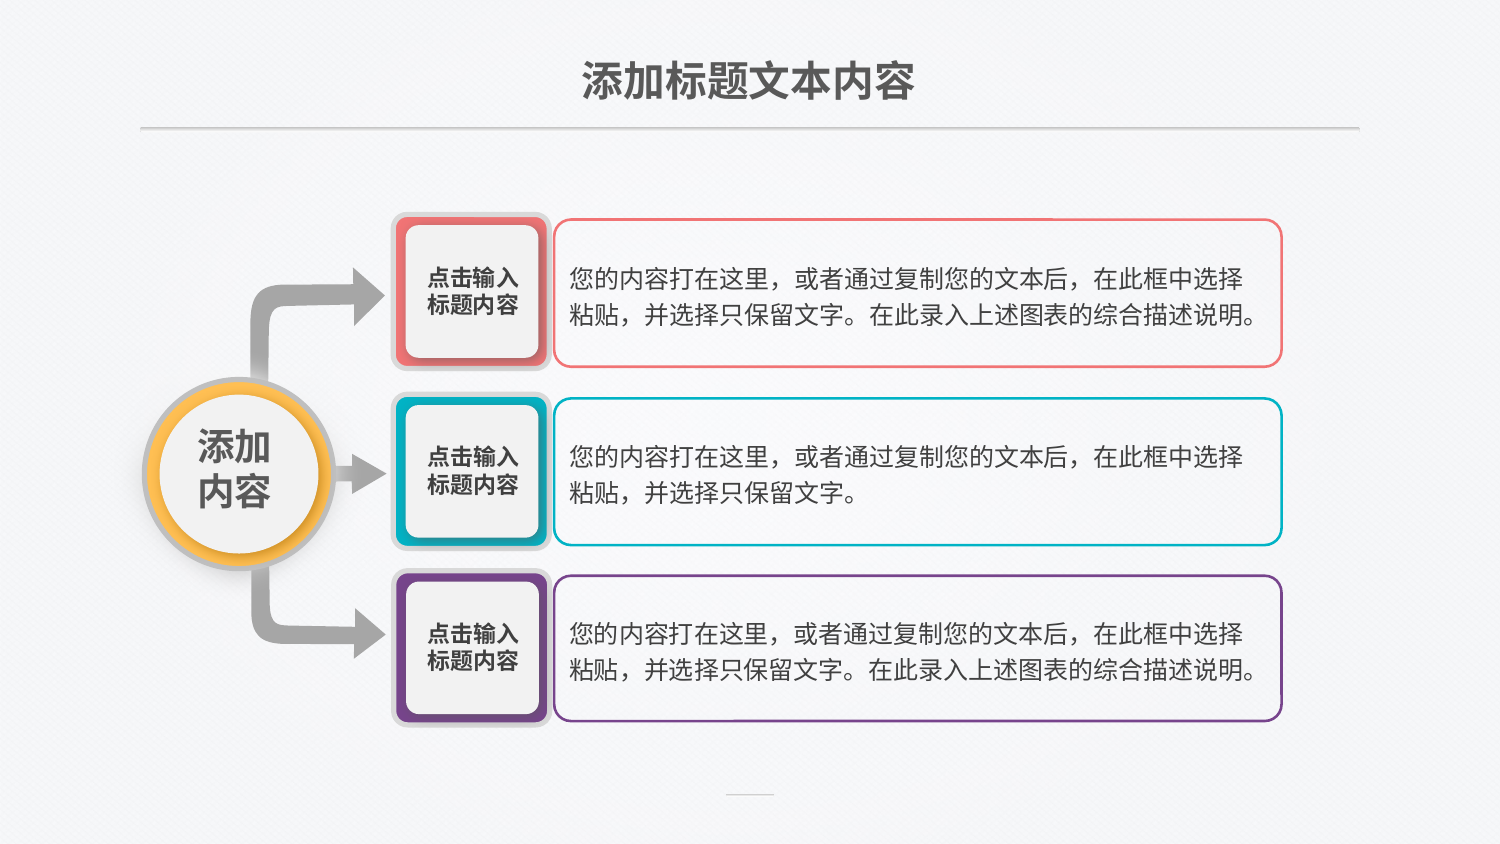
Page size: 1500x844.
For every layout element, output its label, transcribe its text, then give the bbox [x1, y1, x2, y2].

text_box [392, 214, 550, 369]
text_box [393, 394, 550, 549]
text_box [251, 614, 386, 659]
text_box 添加标题文本内容 [459, 49, 1038, 111]
text_box 您的内容打在这里，或者通过复制您的文本后，在此框中选择粘贴，并选择只保留文字。在此录入上述图表的综合描述说明。 [554, 219, 1282, 367]
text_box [108, 343, 370, 605]
picture [0, 0, 1500, 844]
text_box 您的内容打在这里，或者通过复制您的文本后，在此框中选择粘贴，并选择只保留文字。 [554, 398, 1282, 546]
text_box [375, 466, 387, 481]
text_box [393, 570, 550, 726]
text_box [156, 414, 315, 523]
text_box [250, 267, 385, 341]
text_box 您的内容打在这里，或者通过复制您的文本后，在此框中选择粘贴，并选择只保留文字。在此录入上述图表的综合描述说明。 [555, 575, 1282, 722]
